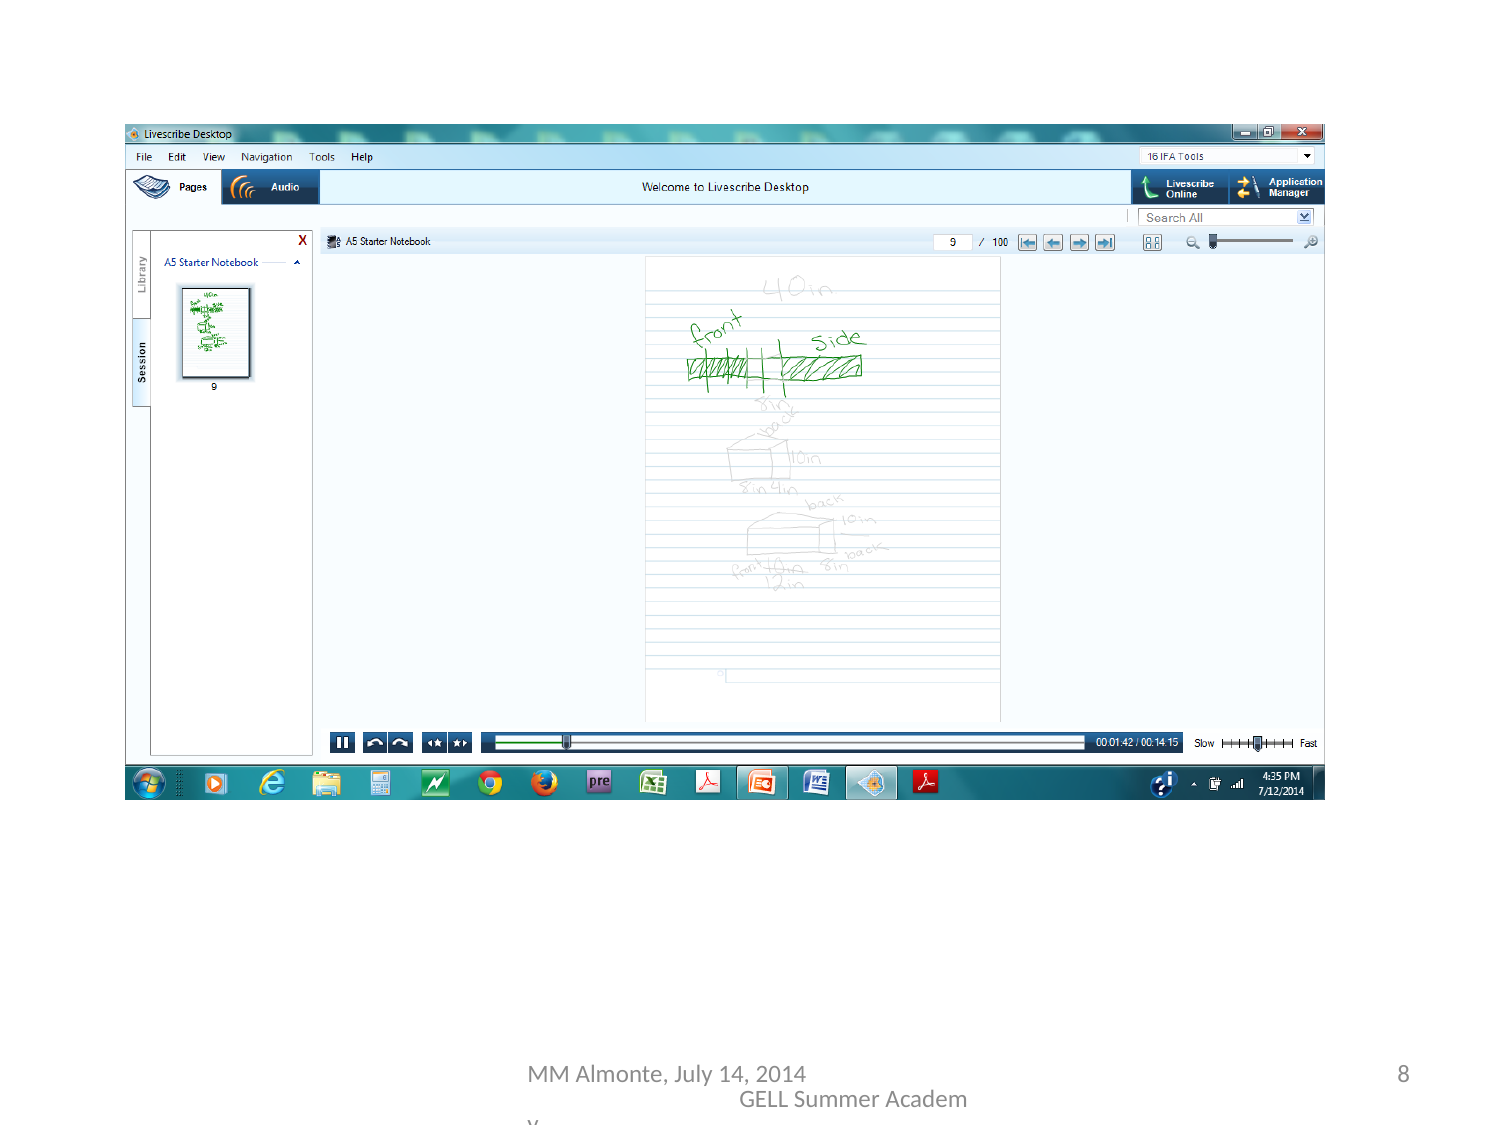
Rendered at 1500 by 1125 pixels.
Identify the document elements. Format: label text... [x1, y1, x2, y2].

picture [124, 124, 1326, 800]
footer MM Almonte, July 14, 2014 GELL Summer Academy [512, 1042, 988, 1103]
slide_number 8 [1074, 1042, 1425, 1103]
